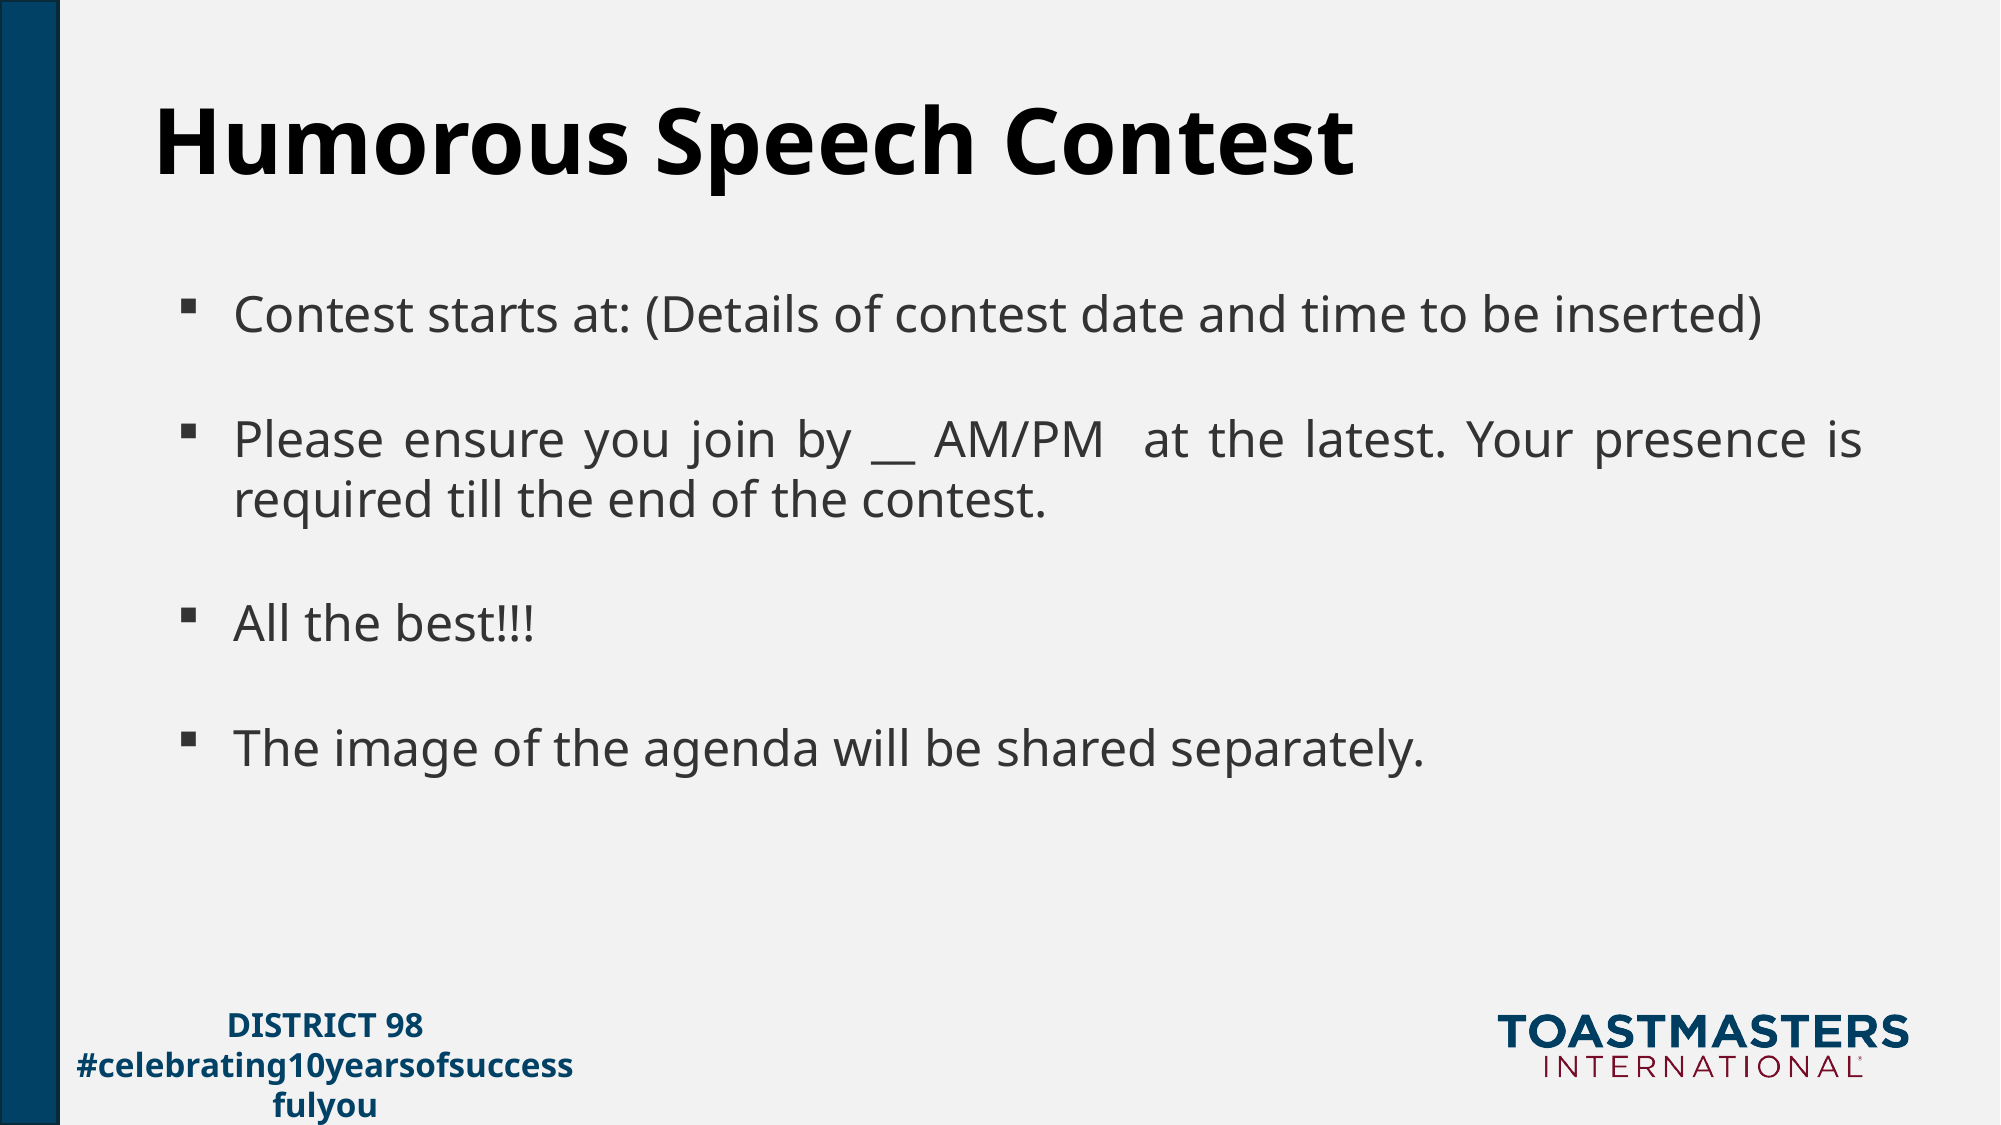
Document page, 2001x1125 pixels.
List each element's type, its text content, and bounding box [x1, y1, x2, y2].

title Humorous Speech Contest [137, 59, 1944, 229]
text_box Contest starts at: (Details of contest date and time to be inserted) Please ensure you join by __ AM/PM at the latest. Your presence is required till the end of the contest. All the best!!! The image of the agenda will be shared separately. [175, 268, 1865, 777]
text_box DISTRICT 98 #celebrating10yearsofsuccessfulyou [57, 996, 593, 1125]
picture [1383, 631, 2000, 1125]
text_box [0, 0, 60, 1125]
